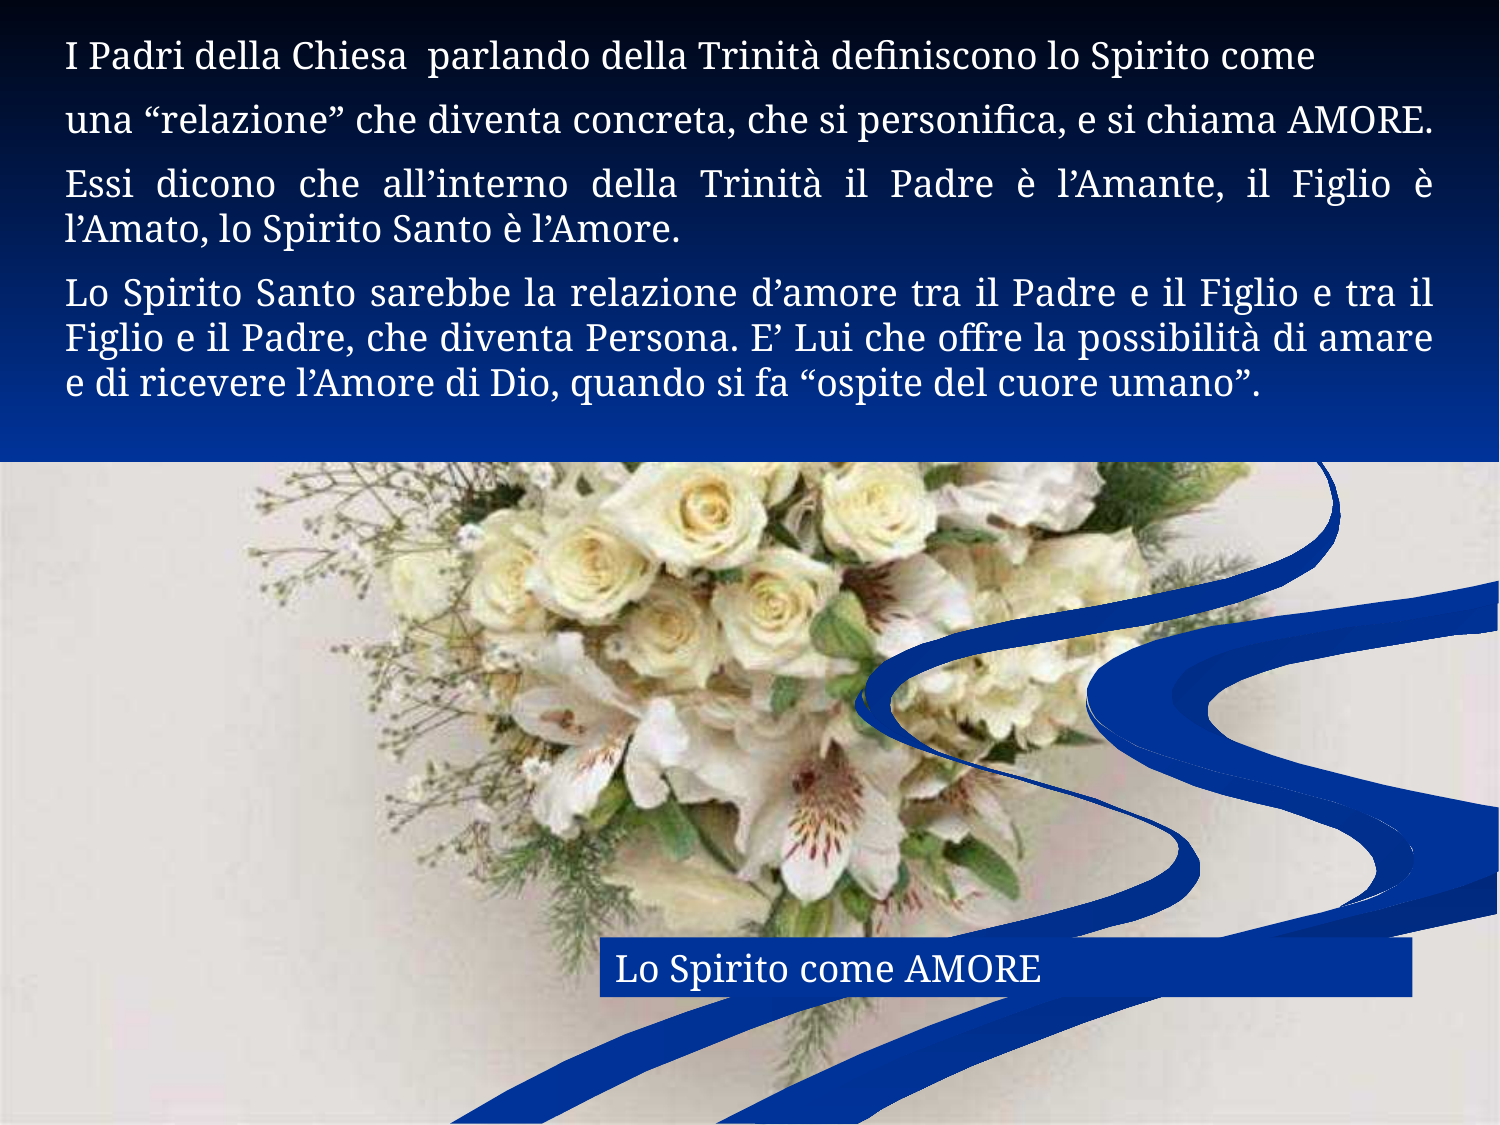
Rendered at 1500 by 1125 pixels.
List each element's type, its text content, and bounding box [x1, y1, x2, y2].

text_box Lo Spirito come AMORE [599, 937, 1413, 998]
text_box I Padri della Chiesa parlando della Trinità definiscono lo Spirito come una “relazione” che diventa concreta, che si personifica, e si chiama AMORE. Essi dicono che all’interno della Trinità il Padre è l’Amante, il Figlio è l’Amato, lo Spirito Santo è l’Amore. Lo Spirito Santo sarebbe la relazione d’amore tra il Padre e il Figlio e tra il Figlio e il Padre, che diventa Persona. E’ Lui che offre la possibilità di amare e di ricevere l’Amore di Dio, quando si fa “ospite del cuore umano”. [50, 24, 1450, 411]
picture [0, 0, 1500, 1125]
